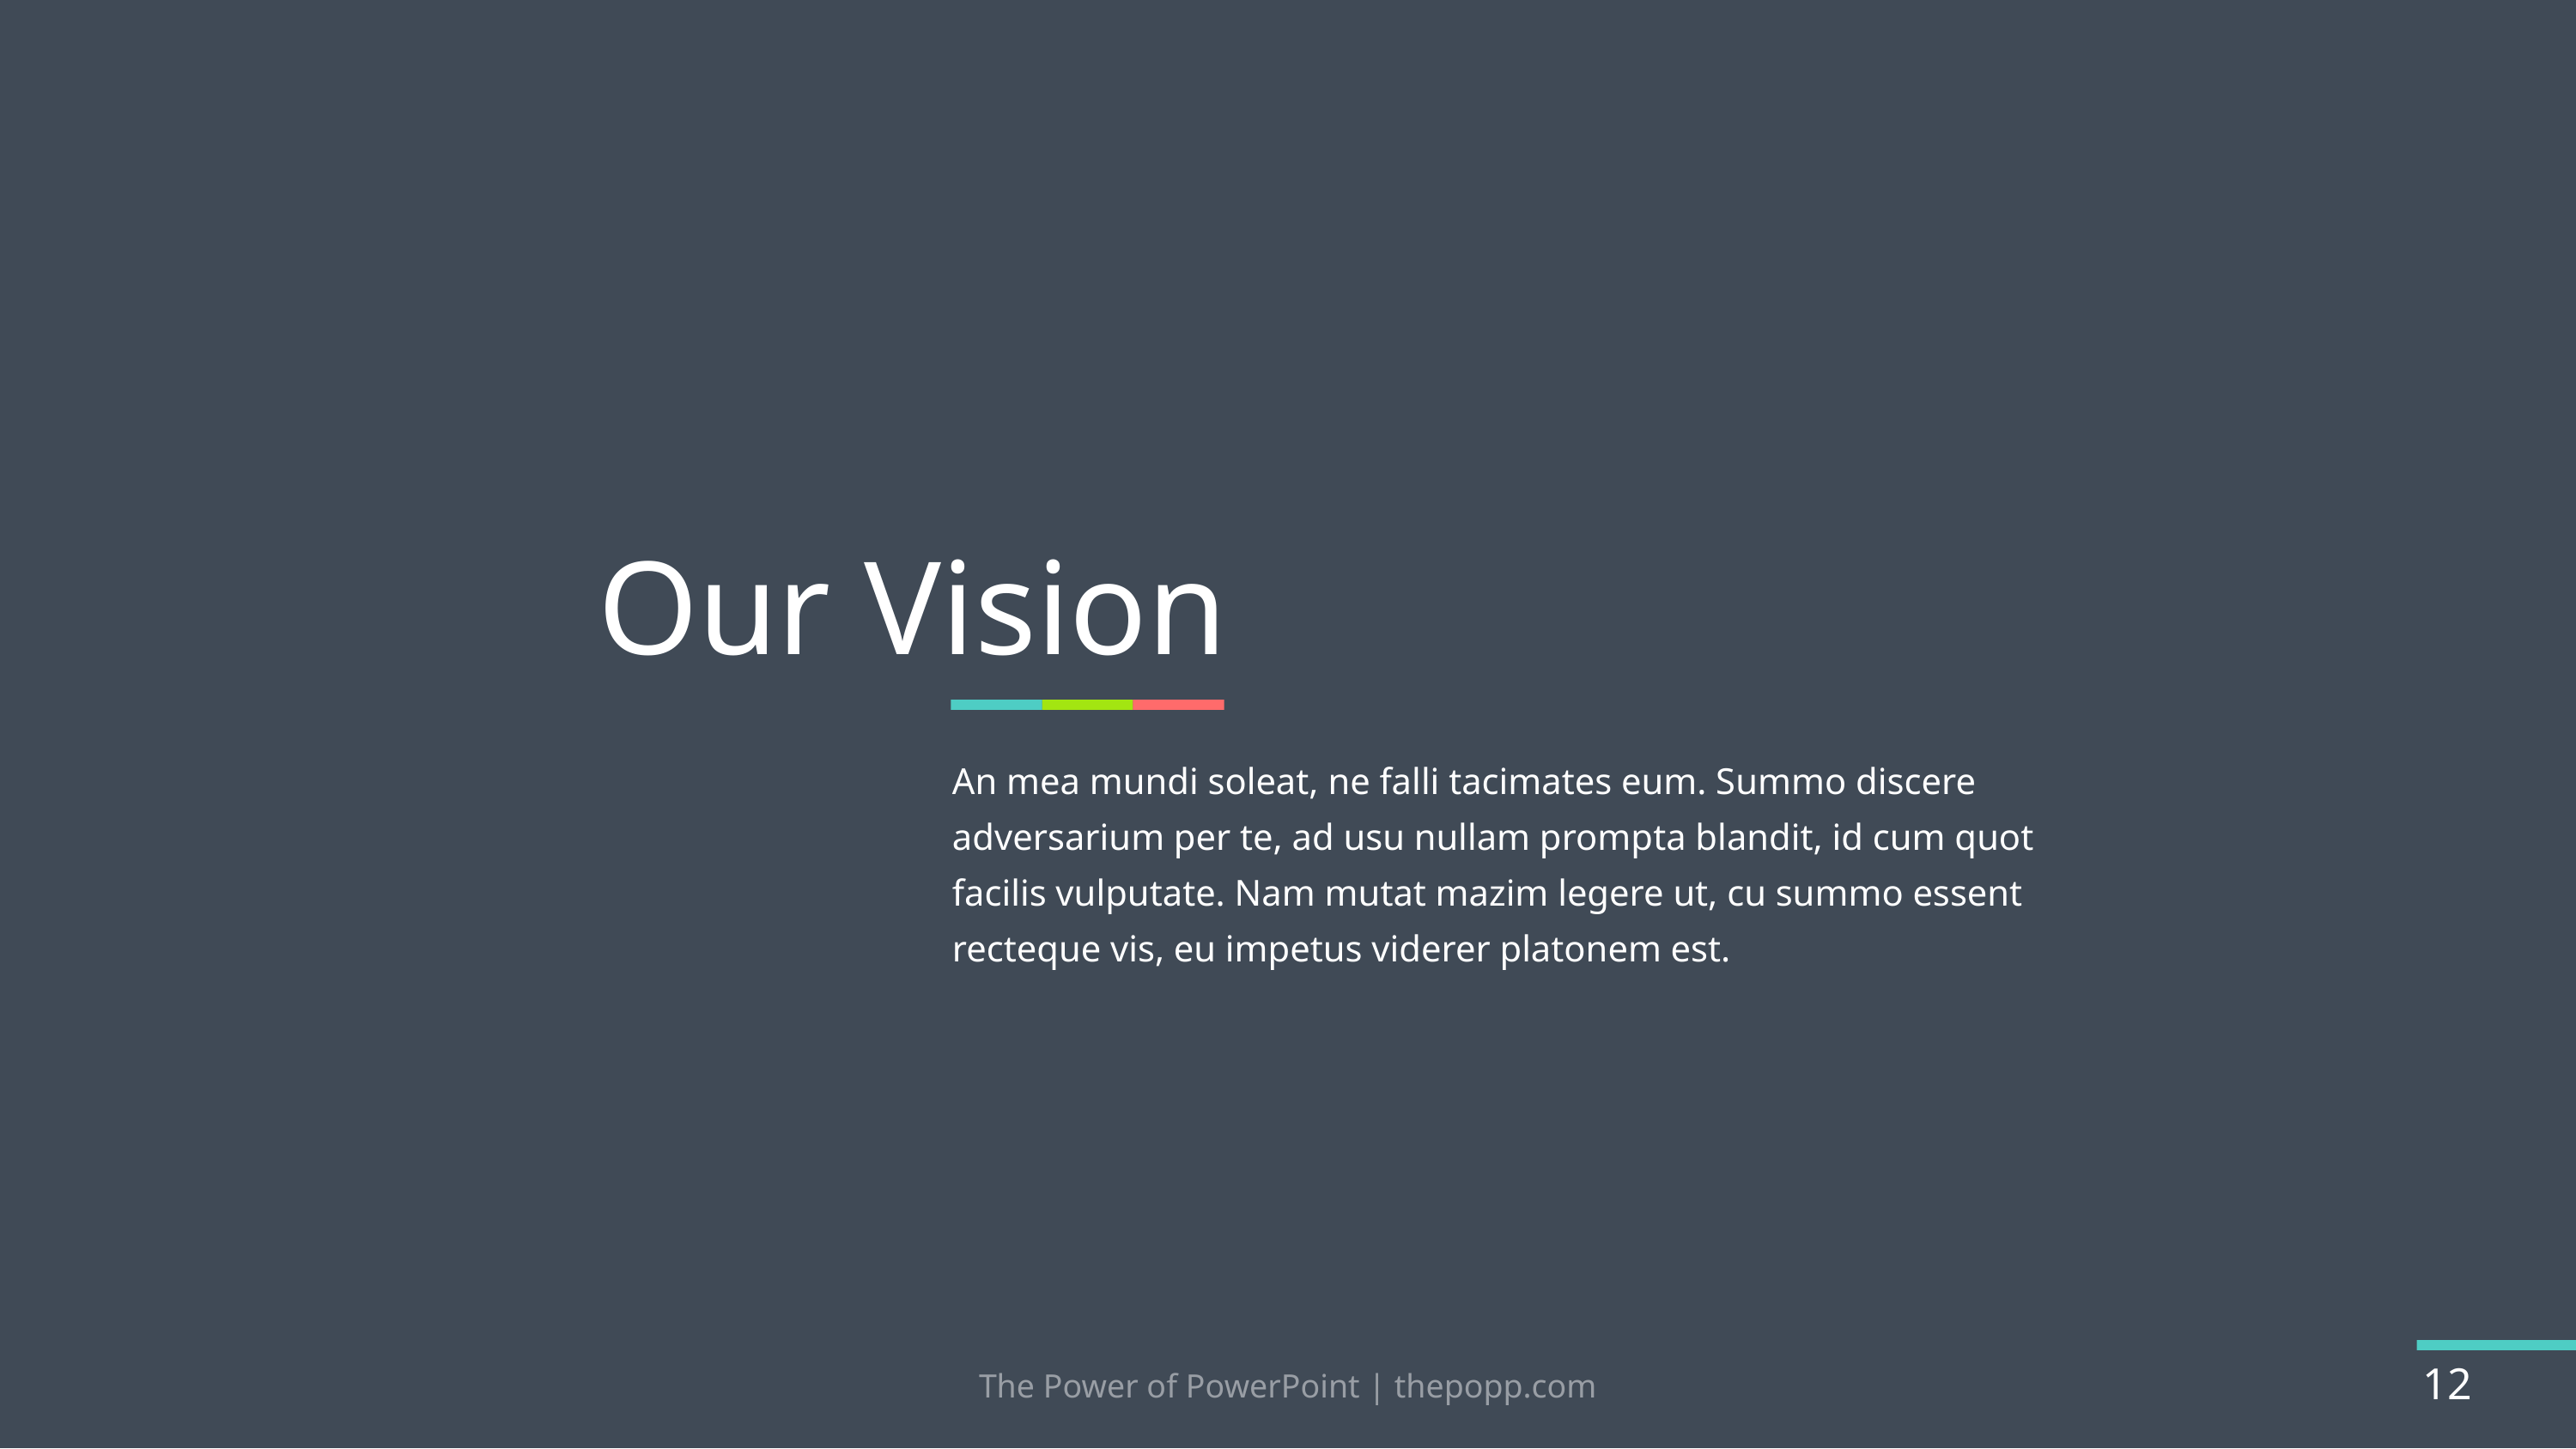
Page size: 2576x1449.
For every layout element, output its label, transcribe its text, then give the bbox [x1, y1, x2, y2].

list Our Vision [314, 385, 1241, 688]
footer The Power of PowerPoint | thepopp.com [853, 1349, 1723, 1427]
slide_number 12 [2409, 1351, 2576, 1421]
list An mea mundi soleat, ne falli tacimates eum. Summo discere adversarium per te, ad usu nullam prompta blandit, id cum quot facilis vulputate. Nam mutat mazim legere ut, cu summo essent recteque vis, eu impetus viderer platonem est. [939, 739, 2143, 1073]
